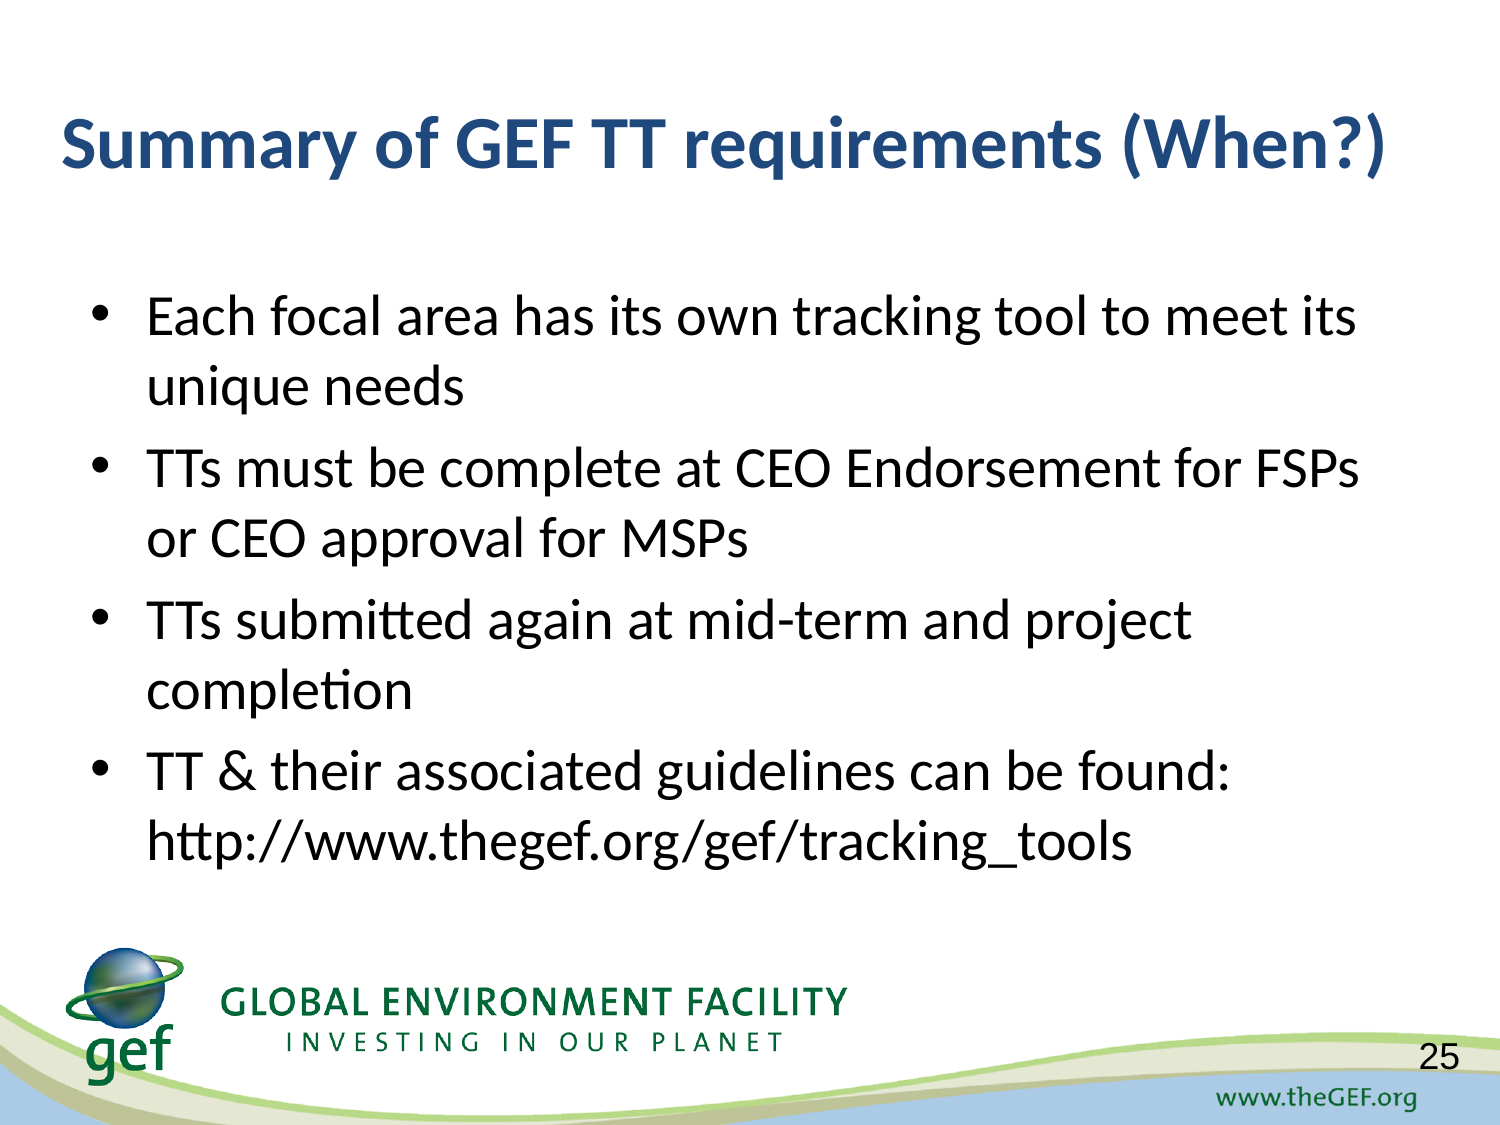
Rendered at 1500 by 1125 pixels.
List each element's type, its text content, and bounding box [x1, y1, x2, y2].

picture [0, 920, 1500, 1125]
slide_number 25 [1387, 1012, 1500, 1095]
list Each focal area has its own tracking tool to meet its unique needs TTs must be complete at CEO Endorsement for FSPs or CEO approval for MSPs TTs submitted again at mid-term and project completion TT & their associated guidelines can be found: http://www.thegef.org/gef/tracking_tools [74, 269, 1426, 1013]
title Summary of GEF TT requirements (When?) [24, 44, 1426, 233]
